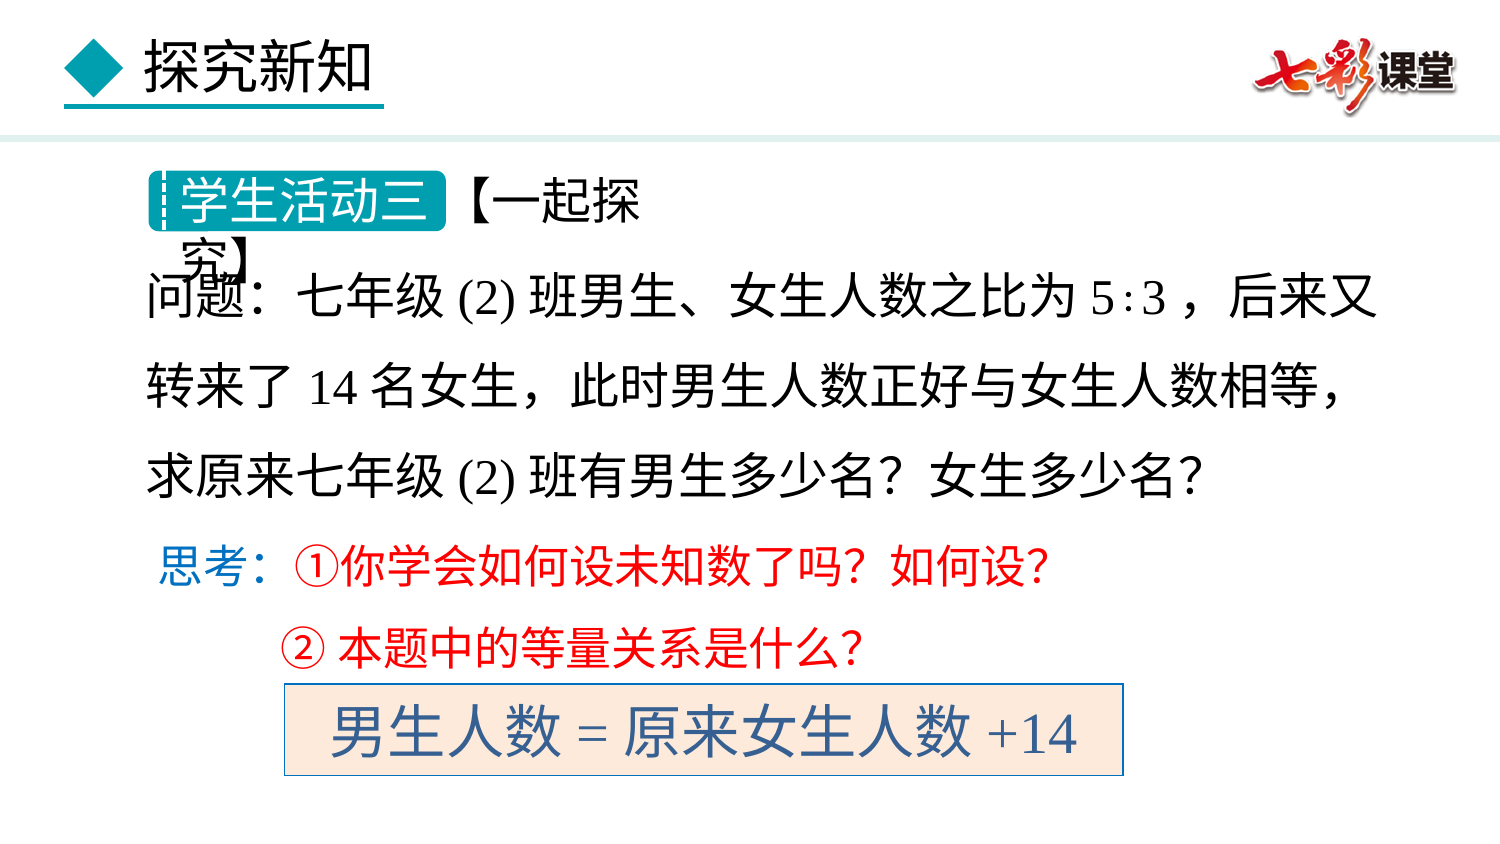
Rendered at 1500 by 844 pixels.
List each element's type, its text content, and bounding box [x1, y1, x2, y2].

text_box 问题：七年级(2)班男生、女生人数之比为5∶3，后来又转来了14名女生，此时男生人数正好与女生人数相等，求原来七年级(2)班有男生多少名？女生多少名？ [130, 226, 1422, 512]
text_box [148, 161, 751, 238]
text_box 男生人数=原来女生人数+14 [284, 684, 1124, 776]
text_box 思考：①你学会如何设未知数了吗？如何设？ ②本题中的等量关系是什么？ [142, 502, 1183, 683]
picture [1249, 32, 1461, 118]
